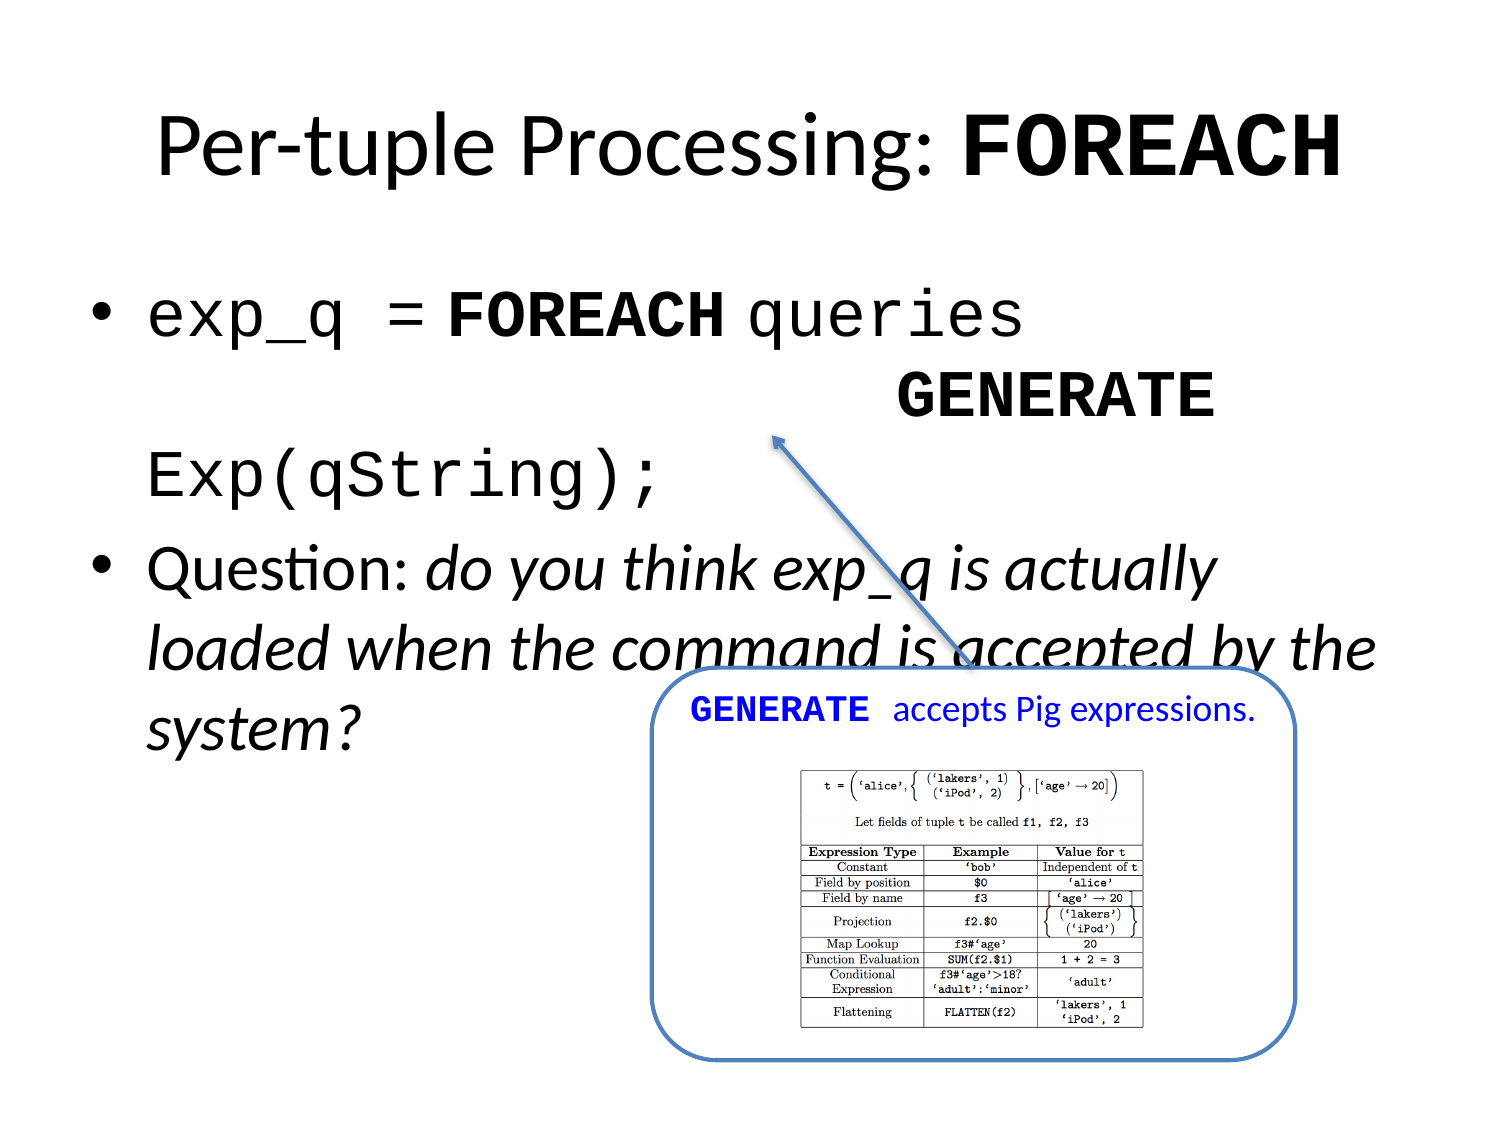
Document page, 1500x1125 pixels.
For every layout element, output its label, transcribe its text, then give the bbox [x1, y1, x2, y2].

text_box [651, 434, 1296, 1061]
list exp_q = FOREACH queries GENERATE Exp(qString); Question: do you think exp_q is actually loaded when the command is accepted by the system? [75, 262, 1425, 1005]
title Per-tuple Processing: FOREACH [75, 45, 1425, 233]
